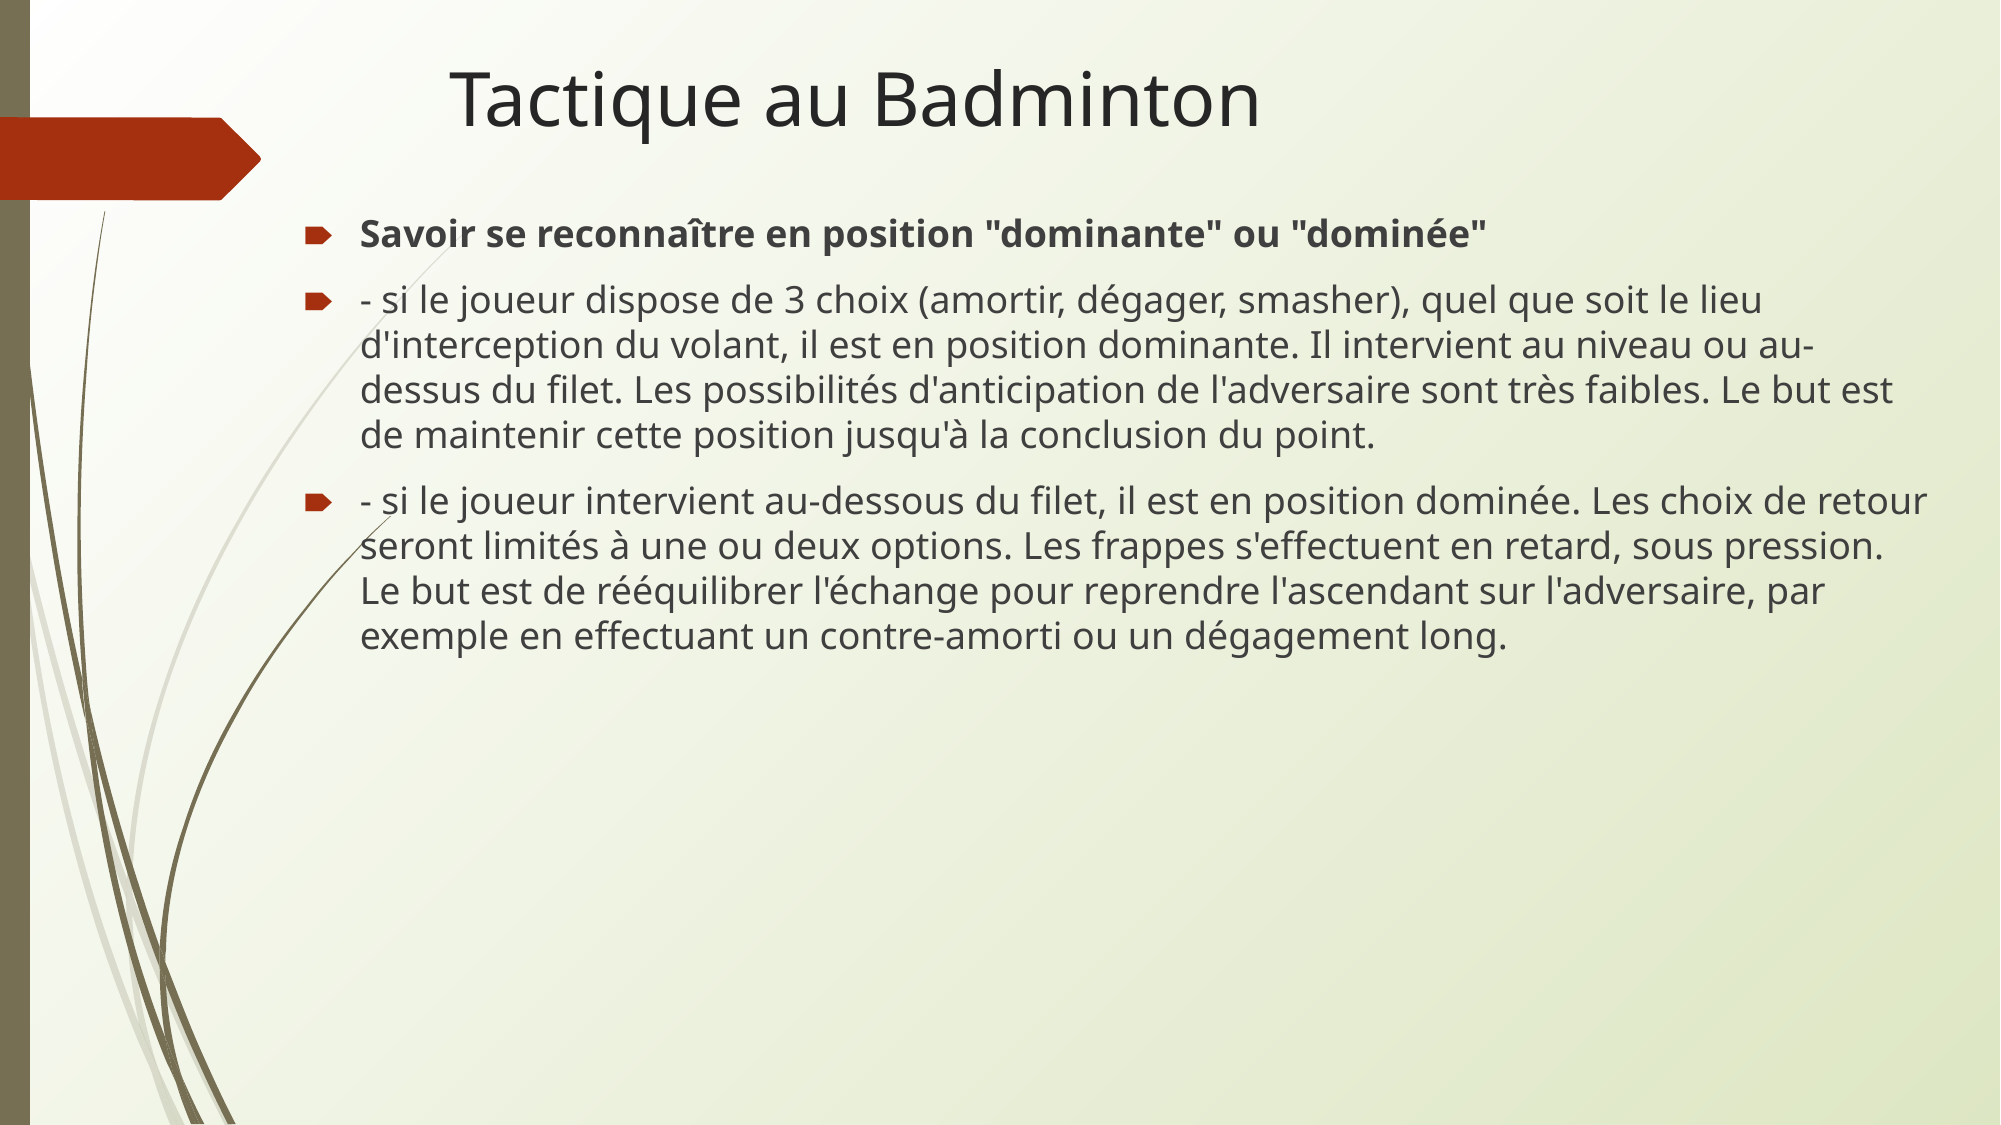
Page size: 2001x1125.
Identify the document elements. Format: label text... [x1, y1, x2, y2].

title Tactique au Badminton [434, 44, 1896, 202]
list Savoir se reconnaître en position "dominante" ou "dominée" - si le joueur dispose de 3 choix (amortir, dégager, smasher), quel que soit le lieu d'interception du volant, il est en position dominante. Il intervient au niveau ou au-dessus du filet. Les possibilités d'anticipation de l'adversaire sont très faibles. Le but est de maintenir cette position jusqu'à la conclusion du point. - si le joueur intervient au-dessous du filet, il est en position dominée. Les choix de retour seront limités à une ou deux options. Les frappes s'effectuent en retard, sous pression. Le but est de rééquilibrer l'échange pour reprendre l'ascendant sur l'adversaire, par exemple en effectuant un contre-amorti ou un dégagement long. [288, 202, 1950, 1003]
